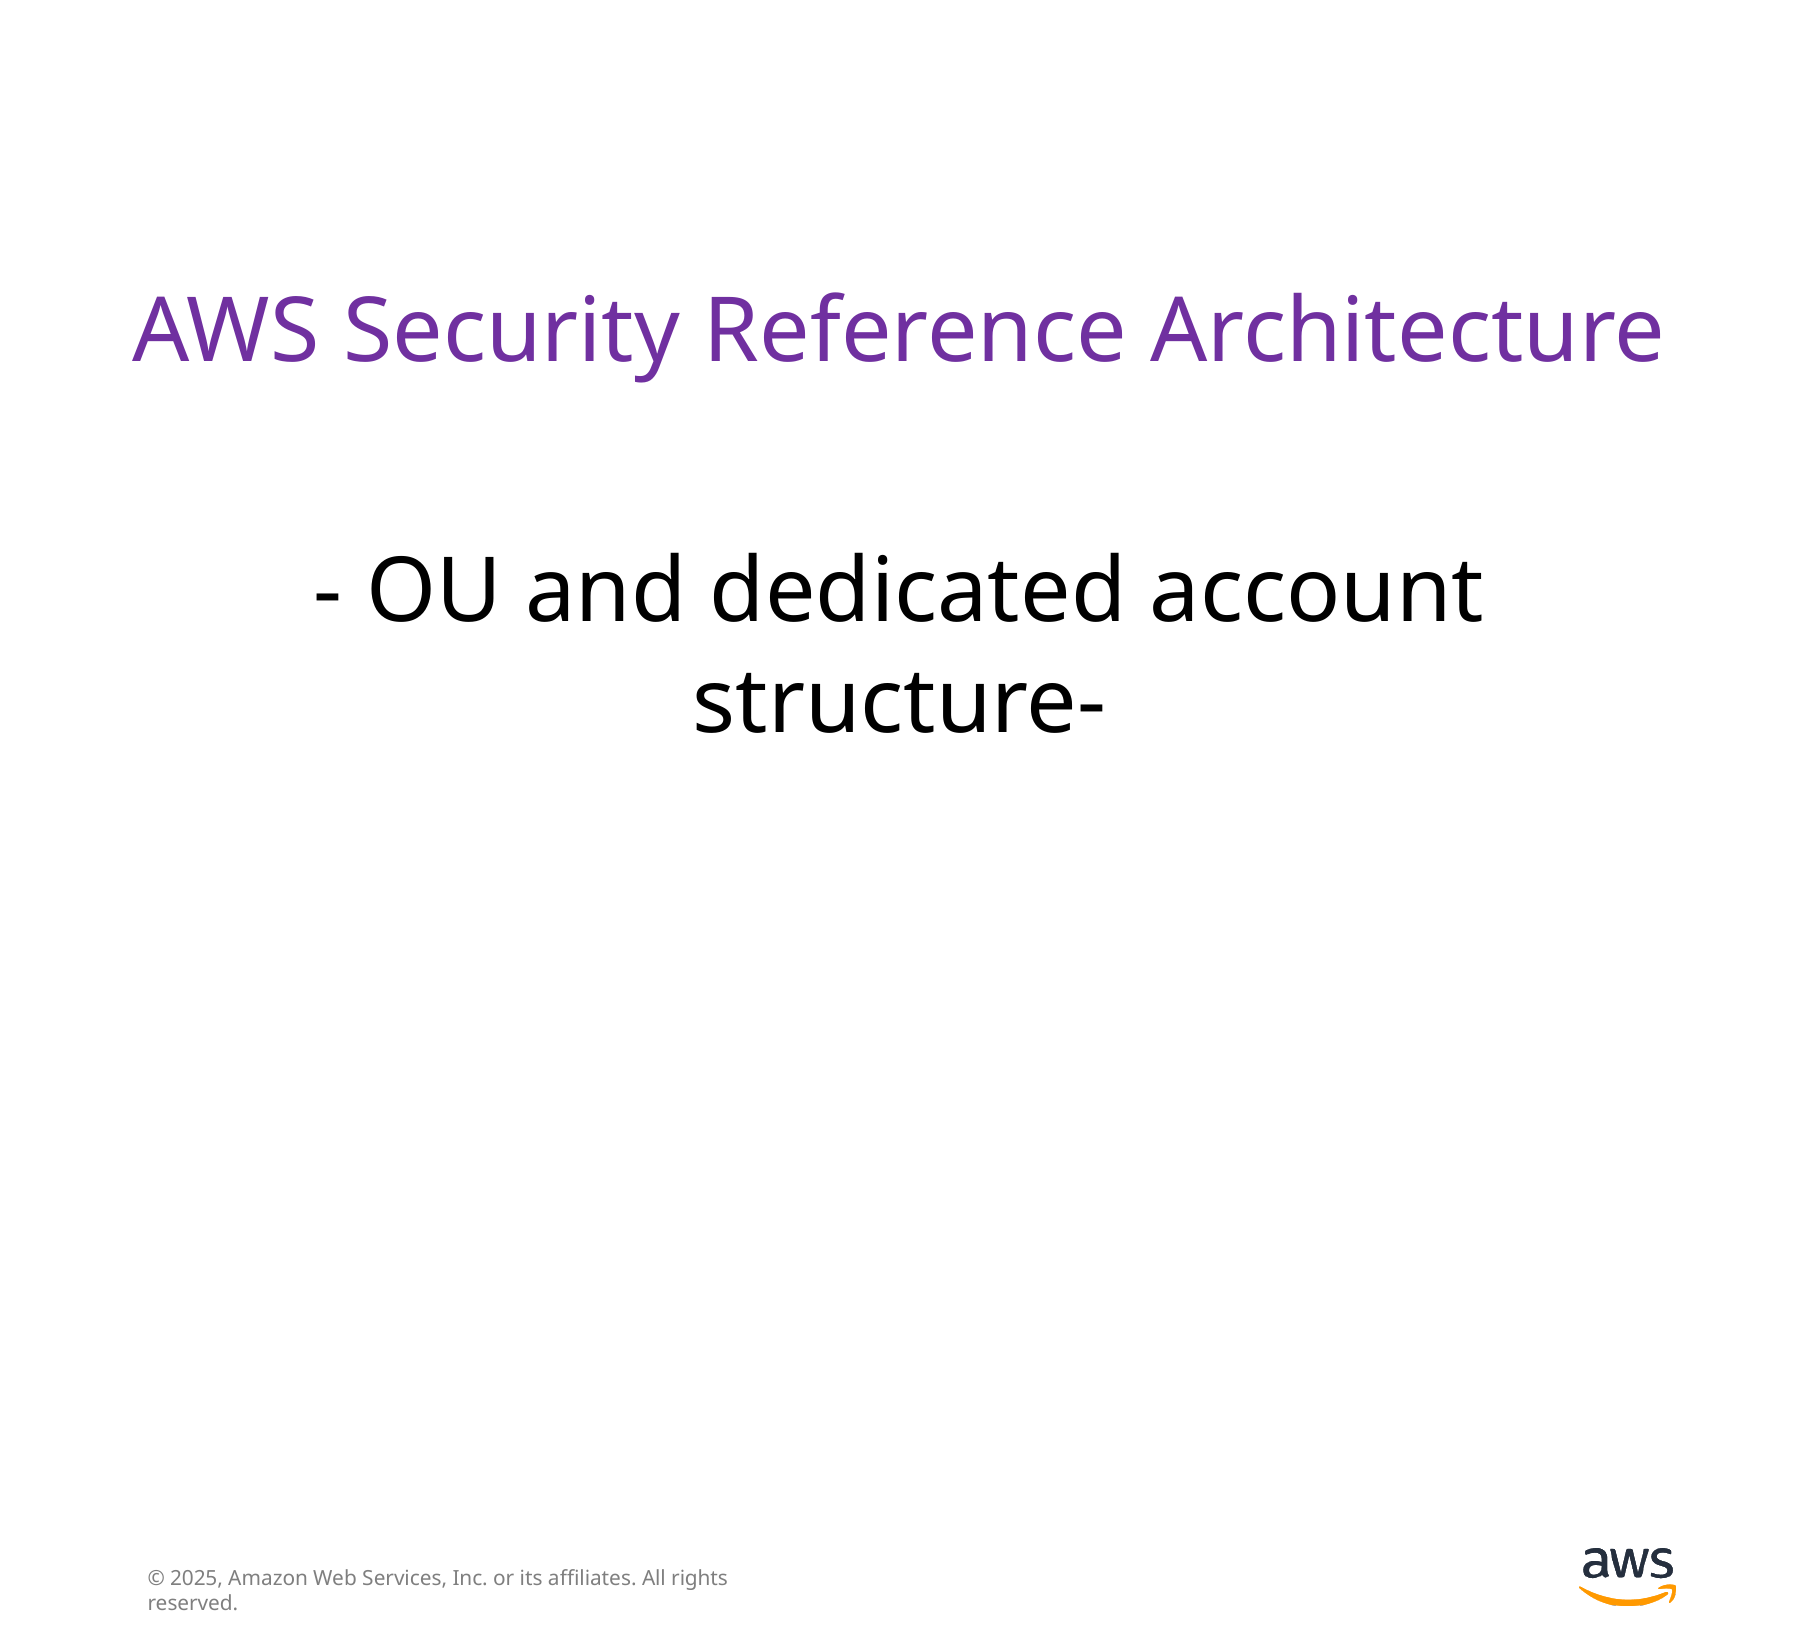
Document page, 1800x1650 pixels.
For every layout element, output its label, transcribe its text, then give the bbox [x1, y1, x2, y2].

text_box © 2025, Amazon Web Services, Inc. or its affiliates. All rights reserved. [147, 1564, 810, 1615]
title AWS Security Reference Architecture - OU and dedicated account structure- [83, 263, 1717, 762]
picture [1579, 1548, 1676, 1607]
